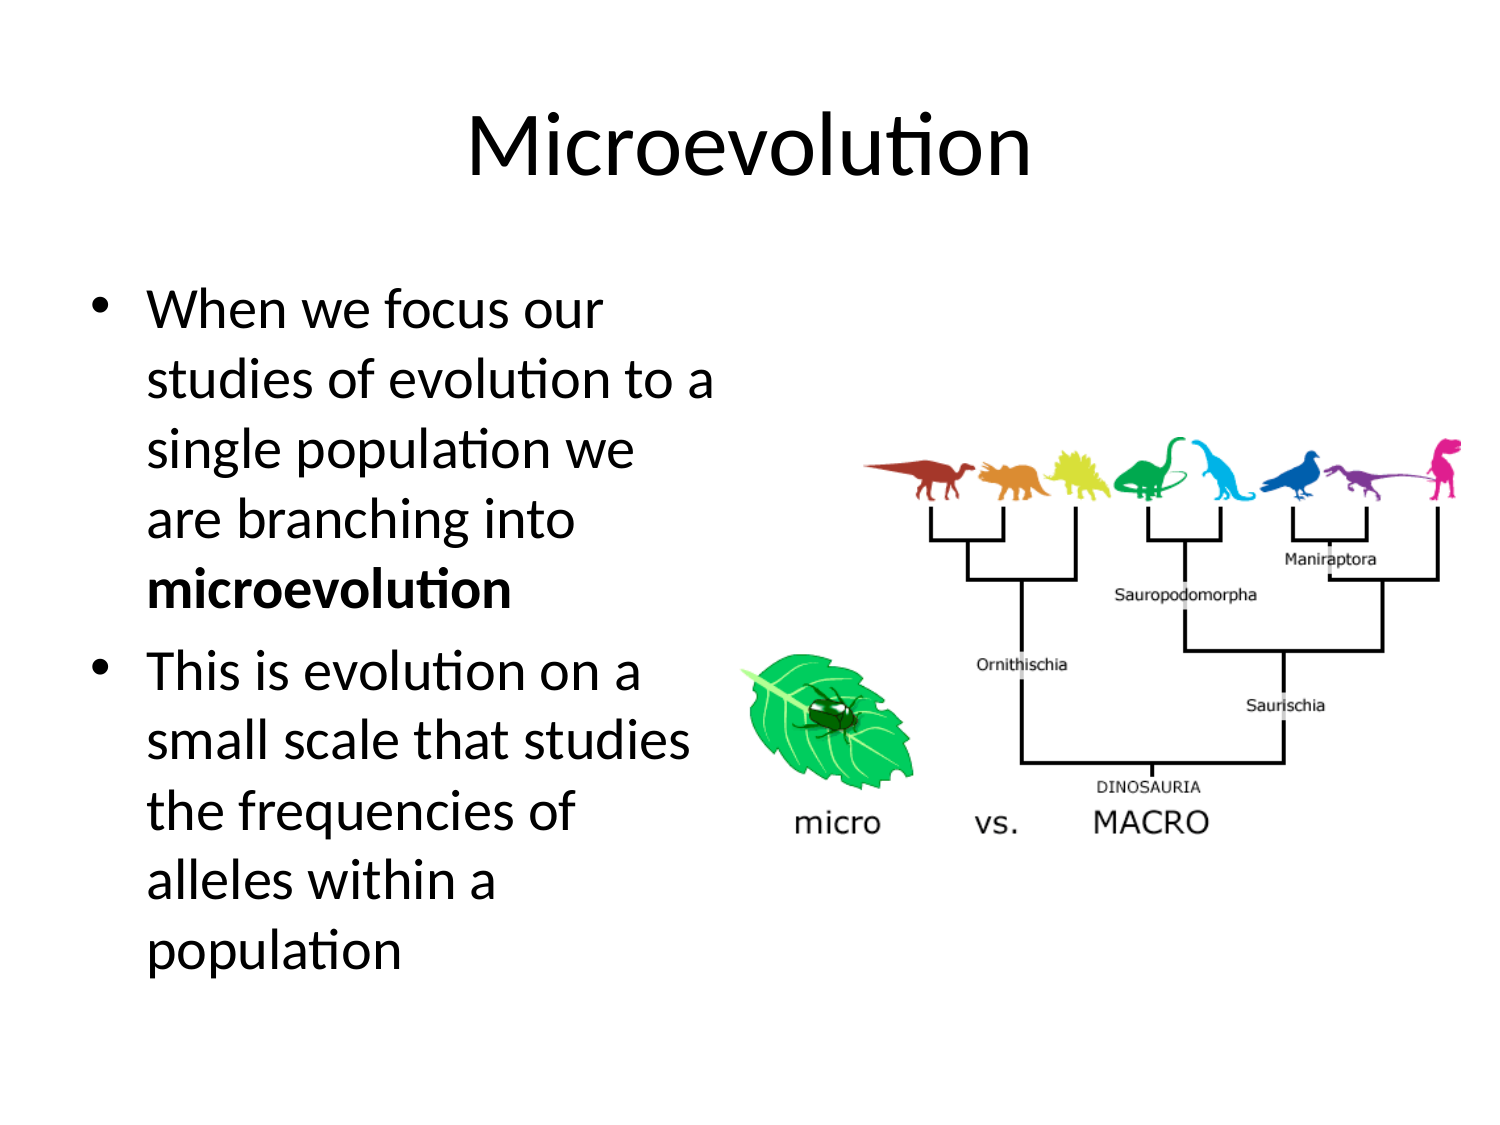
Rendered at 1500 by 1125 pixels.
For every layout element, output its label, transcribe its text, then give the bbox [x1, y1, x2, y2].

list When we focus our studies of evolution to a single population we are branching into microevolution This is evolution on a small scale that studies the frequencies of alleles within a population [75, 262, 738, 1005]
picture [737, 437, 1461, 835]
title Microevolution [75, 45, 1425, 233]
